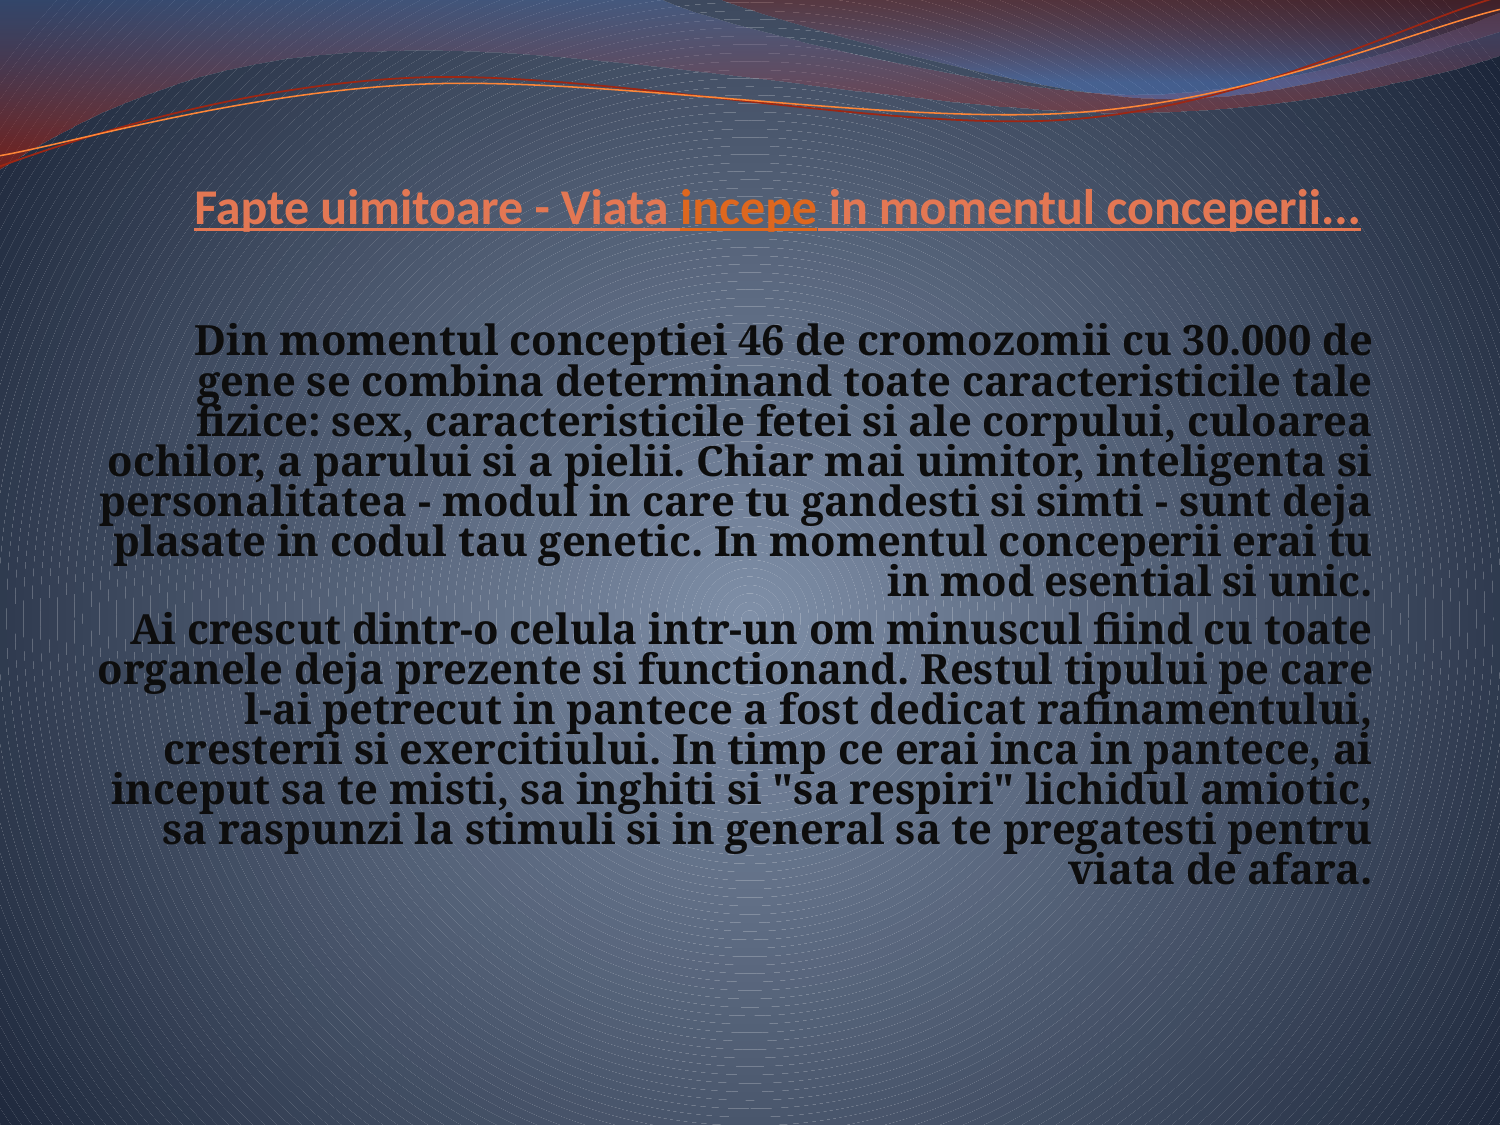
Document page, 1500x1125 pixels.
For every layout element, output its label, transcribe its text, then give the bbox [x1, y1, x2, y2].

title Fapte uimitoare - Viata incepe in momentul conceperii... [87, 105, 1376, 235]
subtitle Din momentul conceptiei 46 de cromozomii cu 30.000 de gene se combina determinand toate caracteristicile tale fizice: sex, caracteristicile fetei si ale corpului, culoarea ochilor, a parului si a pielii. Chiar mai uimitor, inteligenta si personalitatea - modul in care tu gandesti si simti - sunt deja plasate in codul tau genetic. In momentul conceperii erai tu in mod esential si unic. Ai crescut dintr-o celula intr-un om minuscul fiind cu toate organele deja prezente si functionand. Restul tipului pe care l-ai petrecut in pantece a fost dedicat rafinamentului, cresterii si exercitiului. In timp ce erai inca in pantece, ai inceput sa te misti, sa inghiti si "sa respiri" lichidul amiotic, sa raspunzi la stimuli si in general sa te pregatesti pentru viata de afara. [87, 316, 1377, 938]
